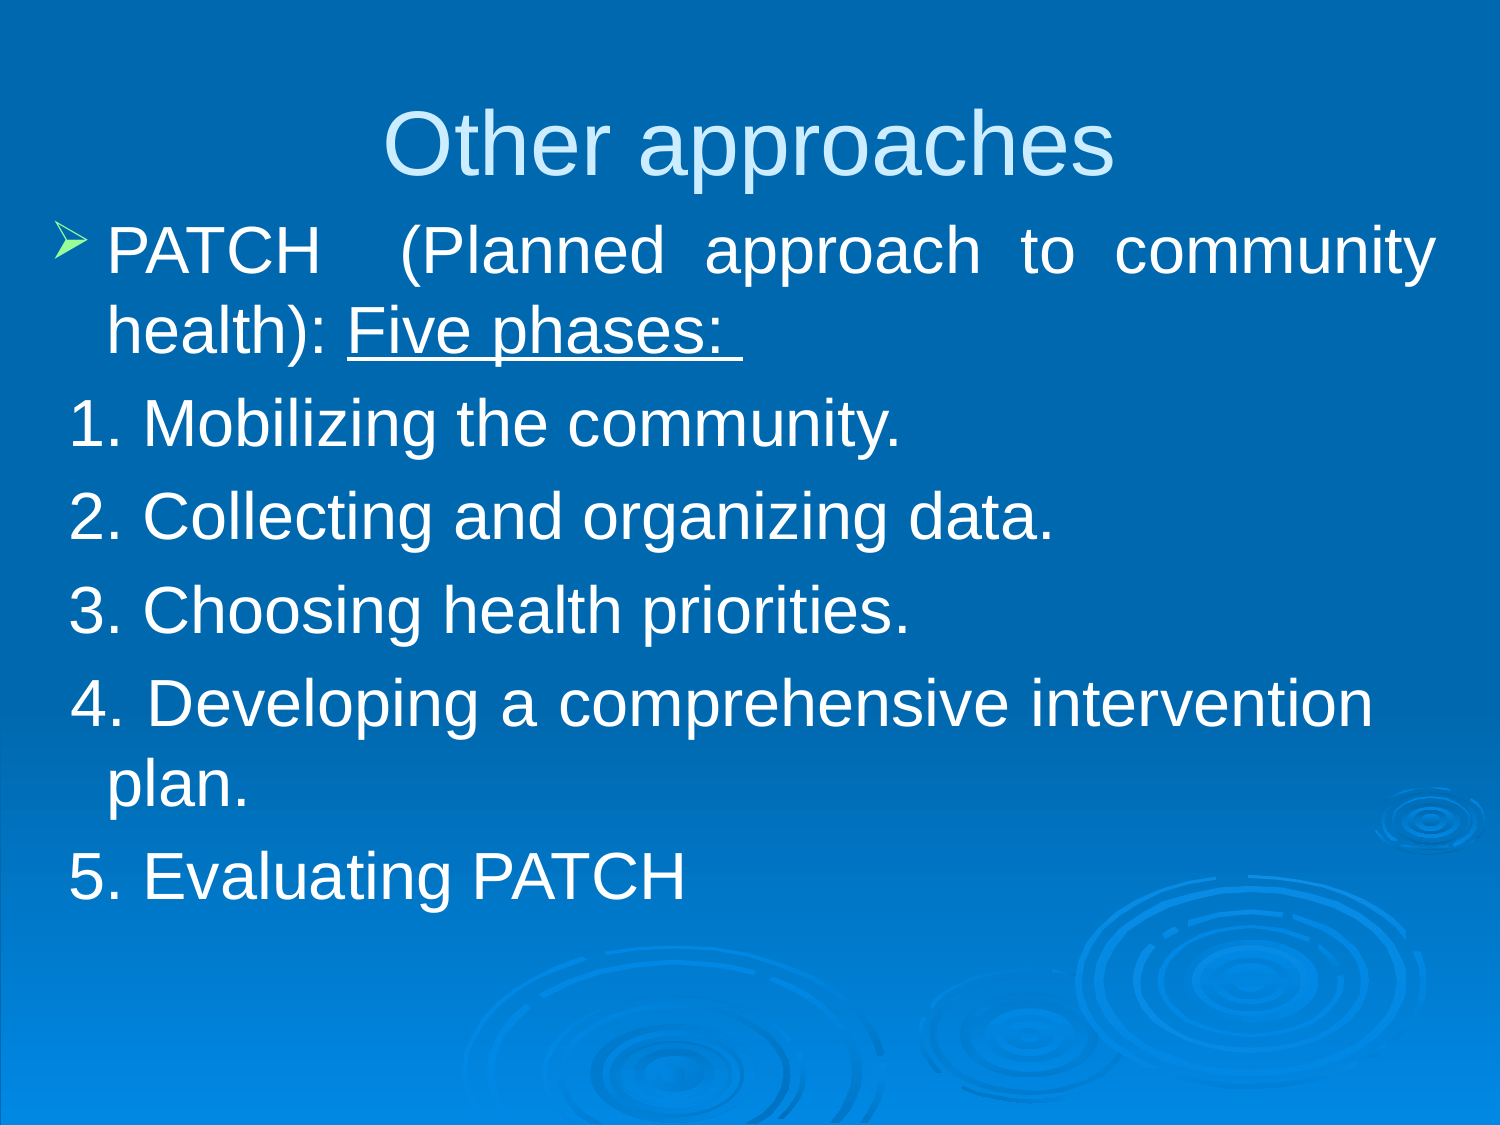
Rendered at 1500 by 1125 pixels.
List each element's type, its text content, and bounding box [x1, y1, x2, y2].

title Other approaches [74, 45, 1426, 198]
list PATCH (Planned approach to community health): Five phases: 1. Mobilizing the community. 2. Collecting and organizing data. 3. Choosing health priorities. 4. Developing a comprehensive intervention plan. 5. Evaluating PATCH [34, 198, 1454, 1102]
